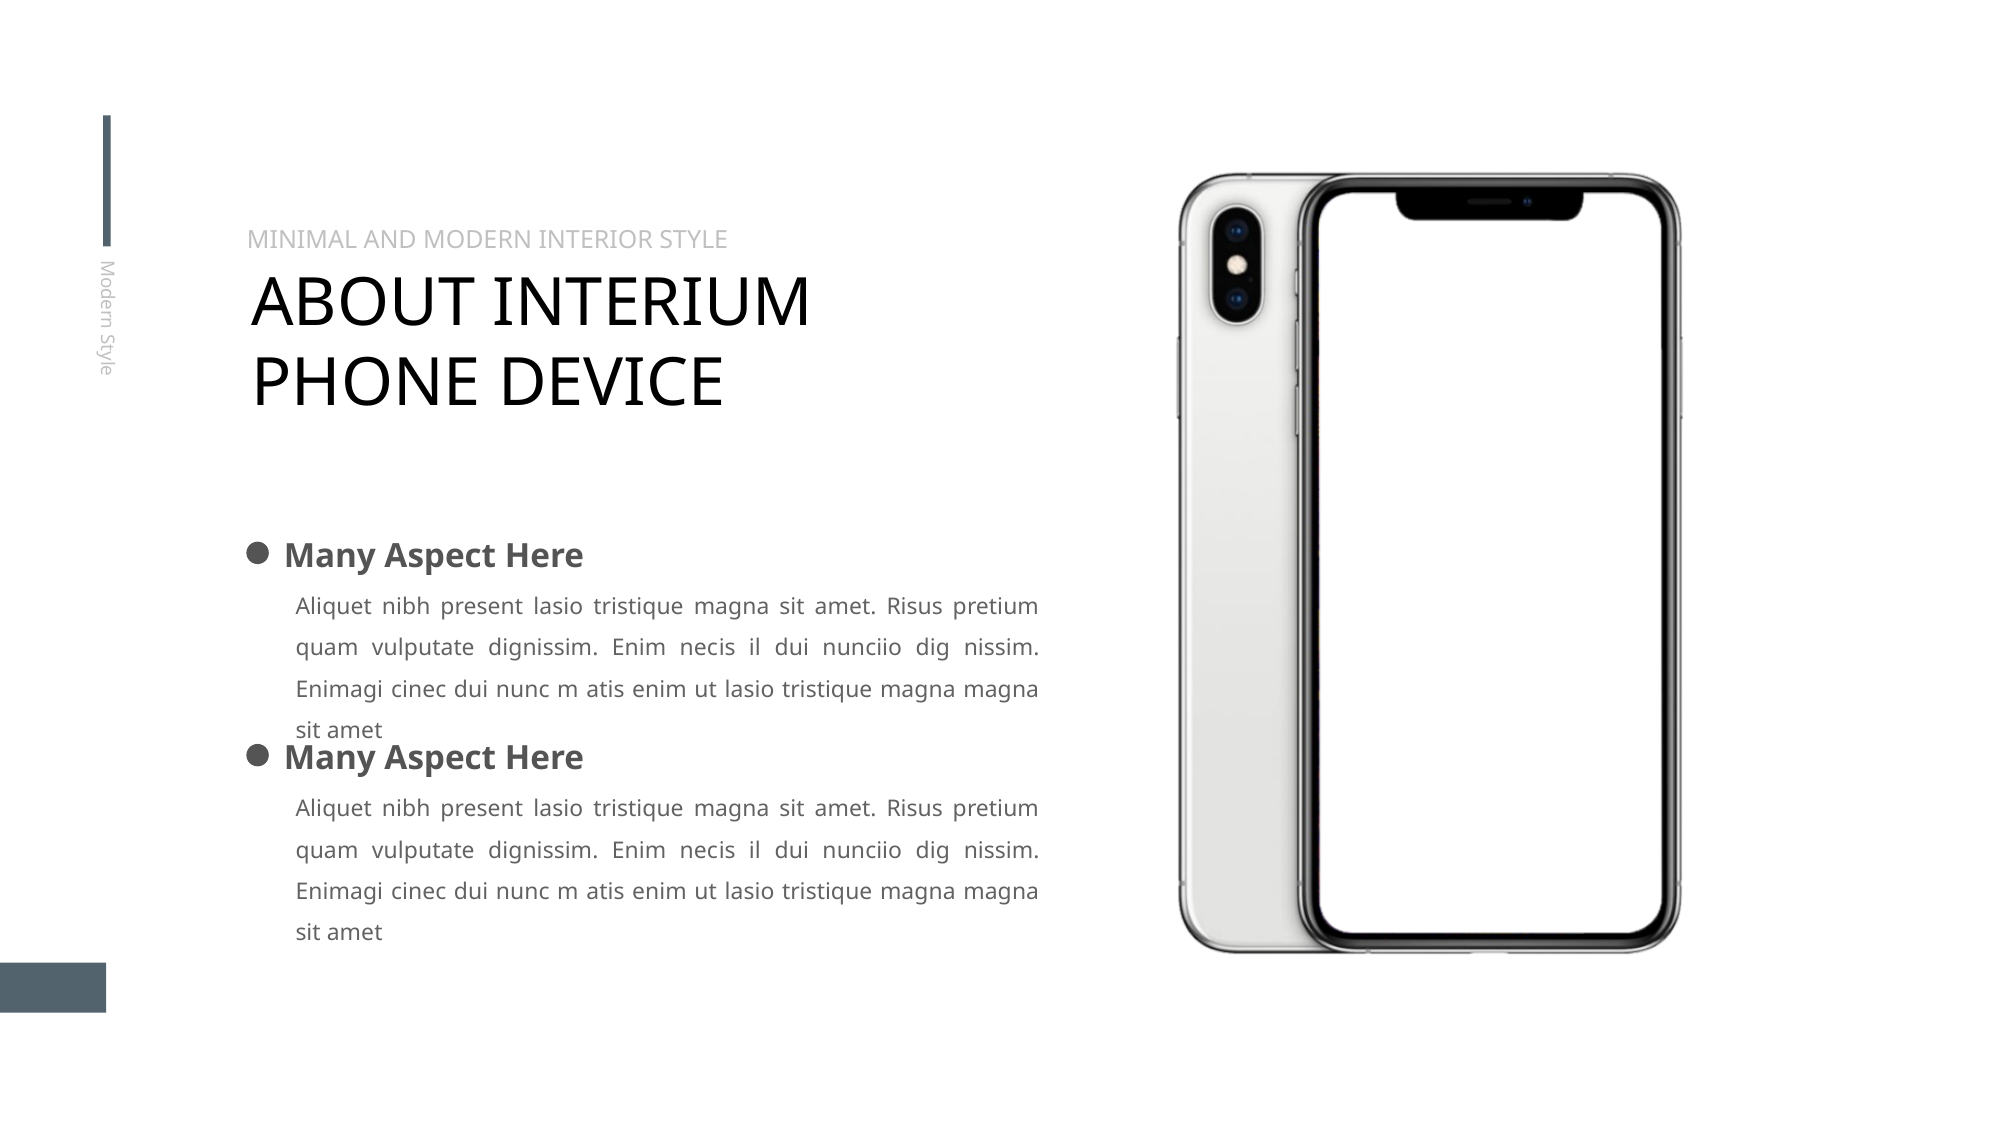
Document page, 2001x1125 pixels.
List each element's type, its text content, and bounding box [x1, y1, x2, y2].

text_box Modern Style [89, 245, 128, 392]
text_box [245, 742, 269, 768]
text_box Aliquet nibh present lasio tristique magna sit amet. Risus pretium quam vulputate dignissim. Enim necis il dui nunciio dig nissim. Enimagi cinec dui nunc m atis enim ut lasio tristique magna magna sit amet [280, 772, 999, 953]
text_box Many Aspect Here [269, 526, 600, 582]
text_box MINIMAL AND MODERN INTERIOR STYLE [232, 216, 744, 262]
text_box [102, 114, 112, 245]
picture [999, 133, 1859, 992]
text_box [245, 540, 269, 566]
text_box Many Aspect Here [269, 729, 600, 784]
text_box ABOUT INTERIUM PHONE DEVICE [236, 251, 932, 426]
text_box [0, 962, 107, 1014]
text_box Aliquet nibh present lasio tristique magna sit amet. Risus pretium quam vulputate dignissim. Enim necis il dui nunciio dig nissim. Enimagi cinec dui nunc m atis enim ut lasio tristique magna magna sit amet [280, 570, 999, 751]
